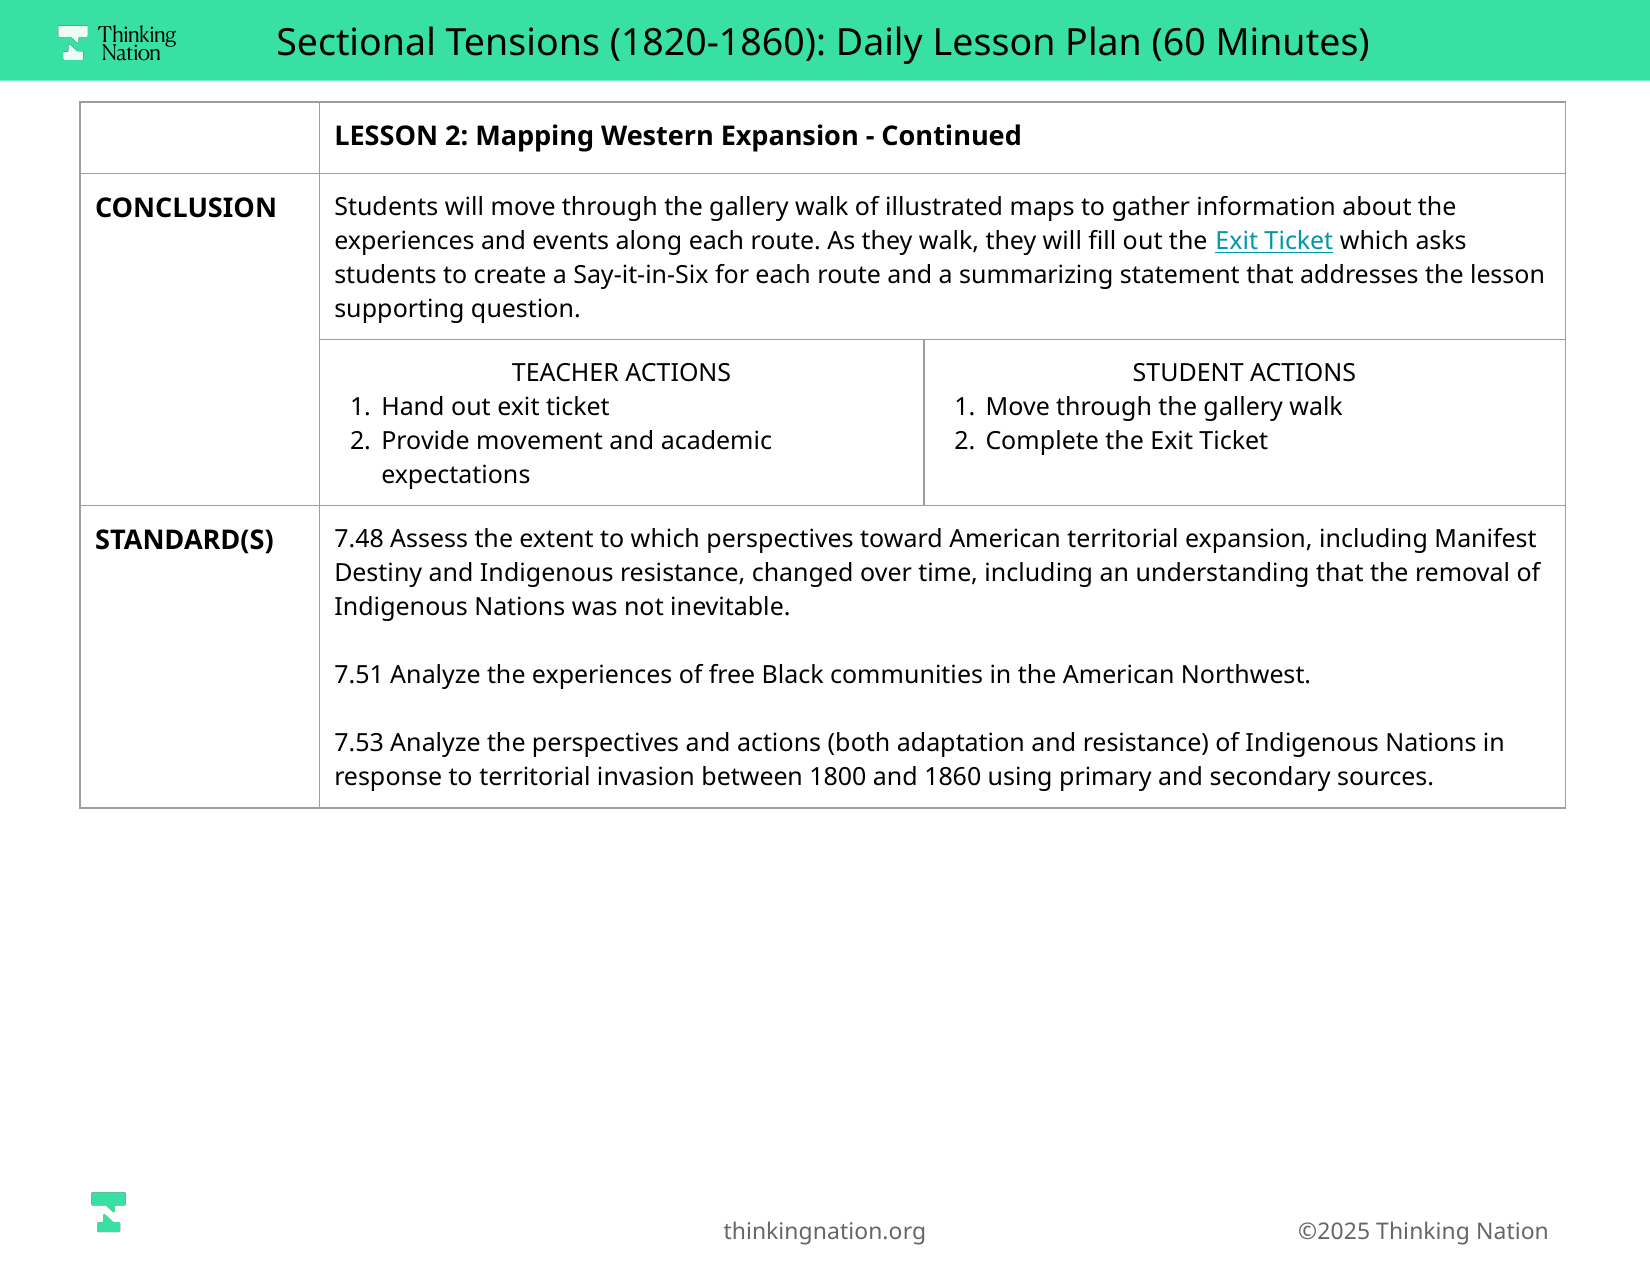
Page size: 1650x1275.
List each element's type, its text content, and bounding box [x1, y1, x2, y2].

table_cell CONCLUSION [81, 174, 319, 505]
table_cell STANDARD(S) [81, 506, 319, 807]
text_box Sectional Tensions (1820-1860): Daily Lesson Plan (60 Minutes) [0, 0, 1650, 81]
table_header [81, 103, 319, 173]
text_box thinkingnation.org [629, 1200, 1021, 1240]
table_header LESSON 2: Mapping Western Expansion - Continued [320, 103, 1565, 173]
picture [45, 14, 180, 71]
table_cell 7.48 Assess the extent to which perspectives toward American territorial expansion, including Manifest Destiny and Indigenous resistance, changed over time, including an understanding that the removal of Indigenous Nations was not inevitable. 7.51 Analyze the experiences of free Black communities in the American Northwest. 7.53 Analyze the perspectives and actions (both adaptation and resistance) of Indigenous Nations in response to territorial invasion between 1800 and 1860 using primary and secondary sources. [320, 506, 1565, 807]
picture [80, 1184, 136, 1240]
table_cell STUDENT ACTIONS Move through the gallery walk Complete the Exit Ticket [925, 340, 1565, 505]
table_cell TEACHER ACTIONS Hand out exit ticket Provide movement and academic expectations [320, 340, 923, 505]
text_box ©2025 Thinking Nation [1174, 1200, 1566, 1240]
table_cell Students will move through the gallery walk of illustrated maps to gather information about the experiences and events along each route. As they walk, they will fill out the Exit Ticket which asks students to create a Say-it-in-Six for each route and a summarizing statement that addresses the lesson supporting question. [320, 174, 1565, 339]
